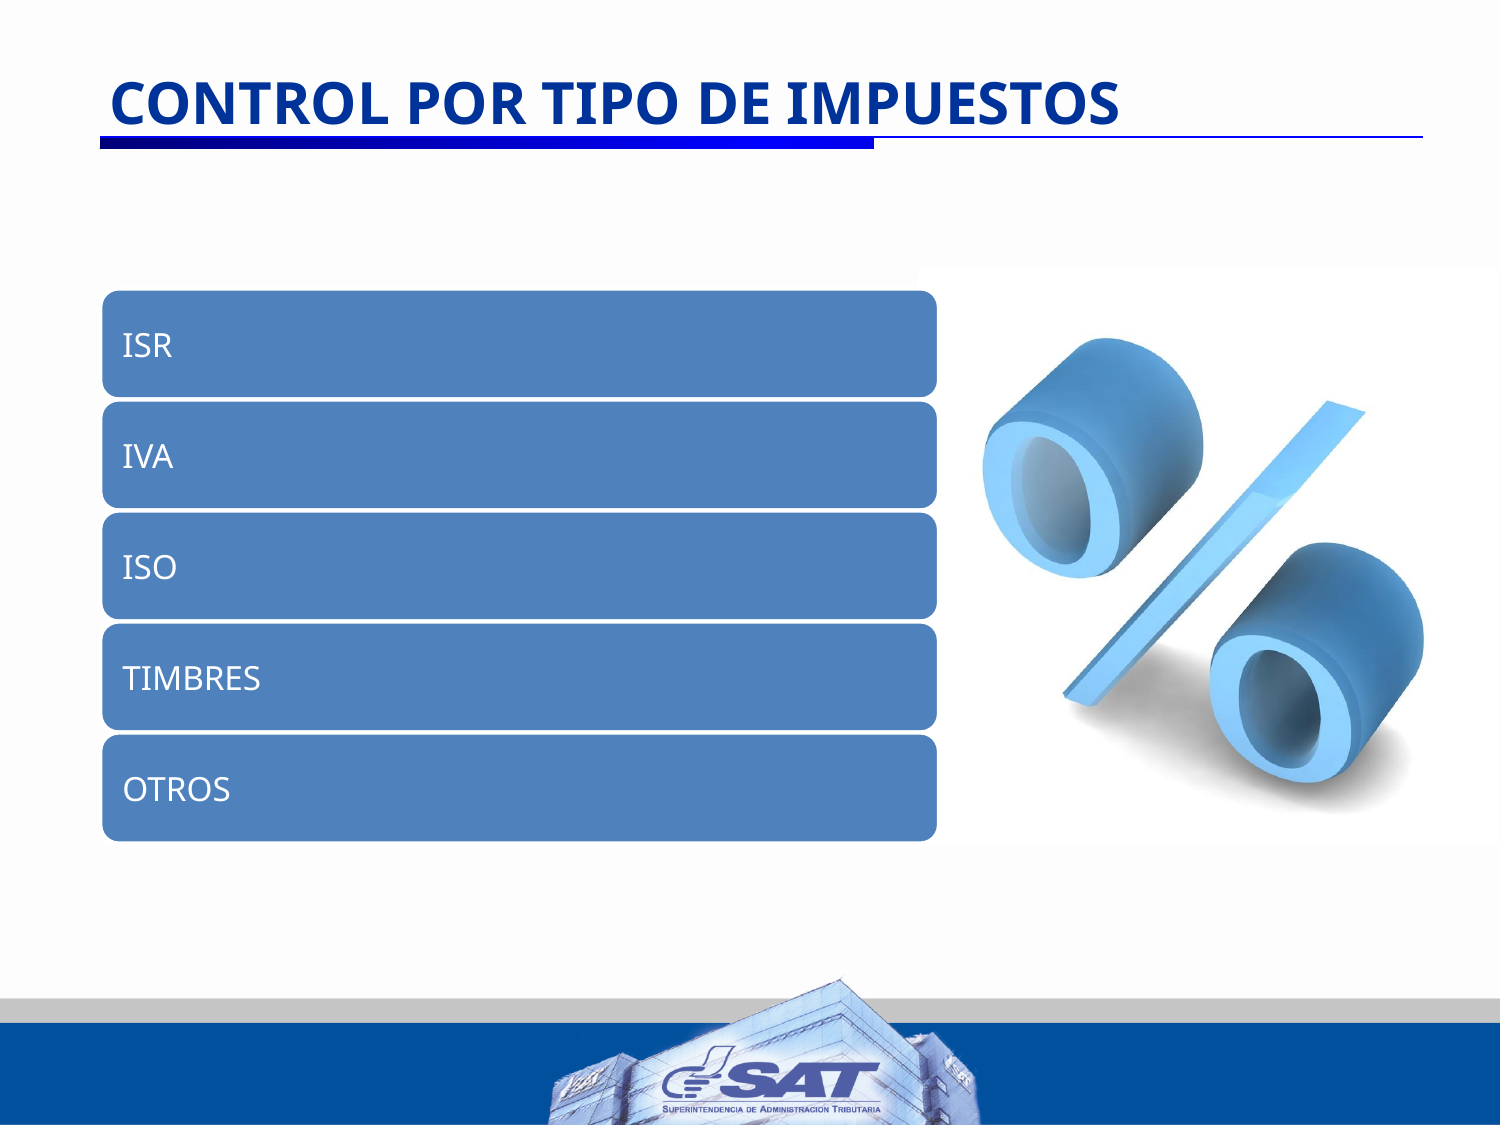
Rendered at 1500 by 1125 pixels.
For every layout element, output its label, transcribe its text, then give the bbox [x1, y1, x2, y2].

picture [0, 0, 1500, 1125]
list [100, 288, 940, 844]
title CONTROL POR TIPO DE IMPUESTOS [93, 30, 1436, 144]
